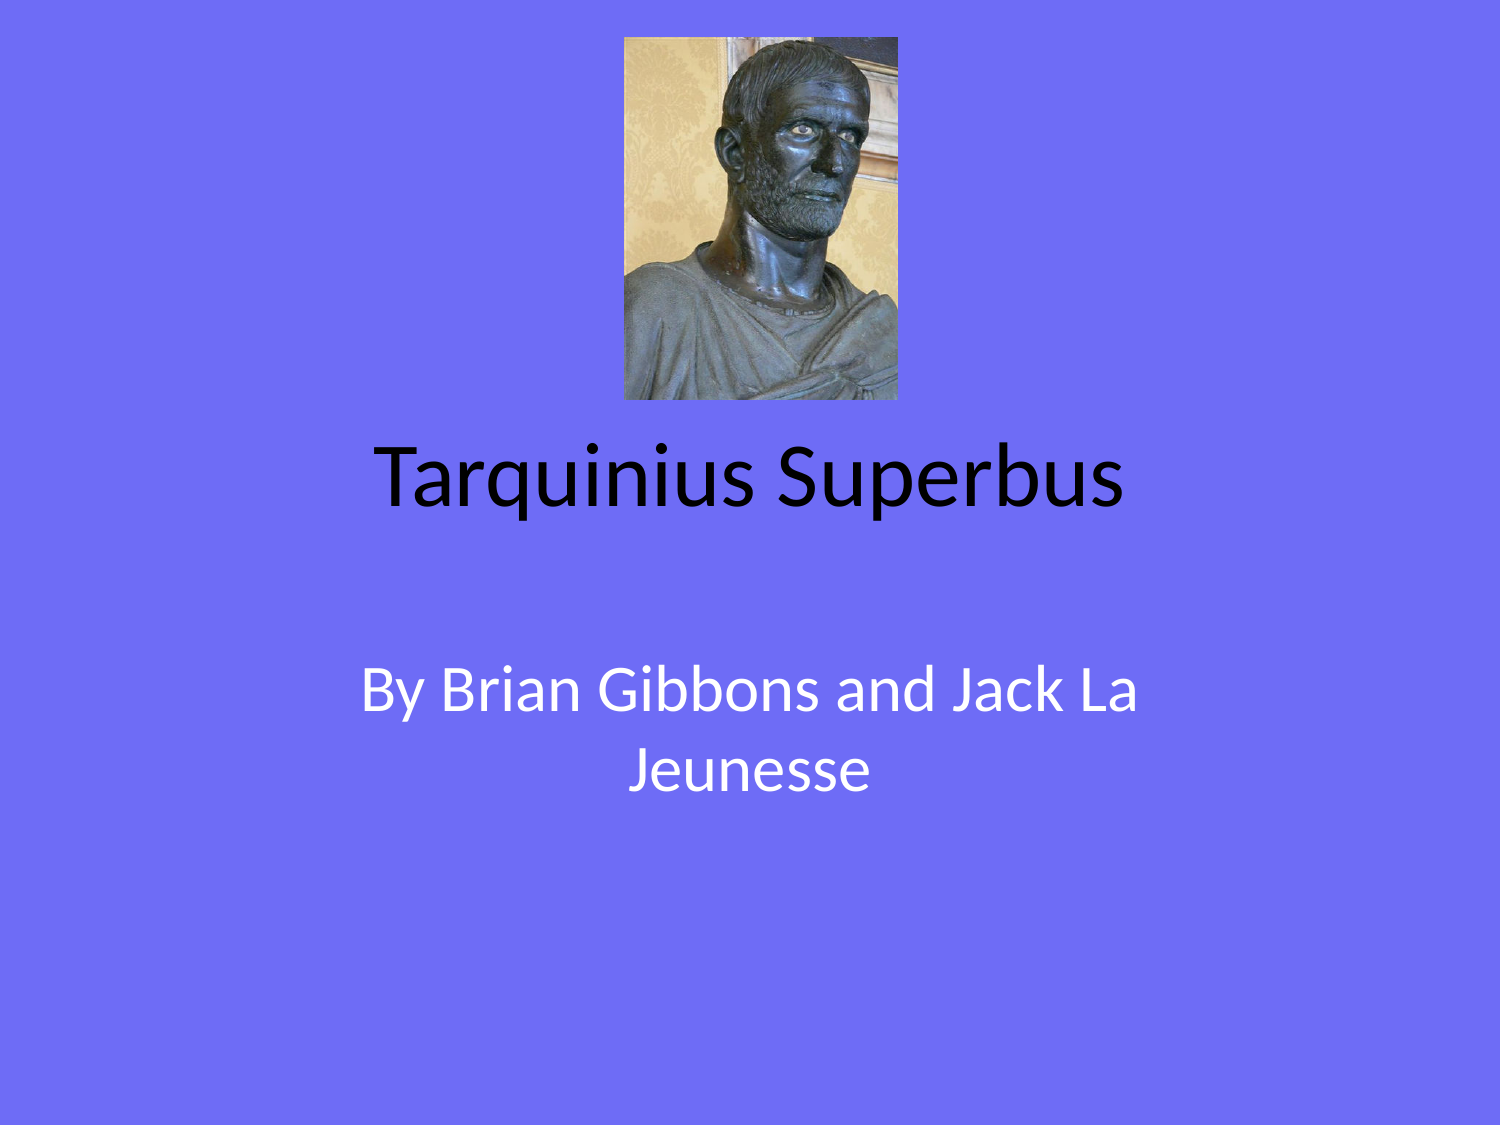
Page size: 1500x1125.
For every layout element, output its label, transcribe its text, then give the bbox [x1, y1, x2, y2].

subtitle By Brian Gibbons and Jack La Jeunesse [224, 637, 1276, 926]
picture [624, 37, 898, 401]
title Tarquinius Superbus [112, 349, 1388, 591]
